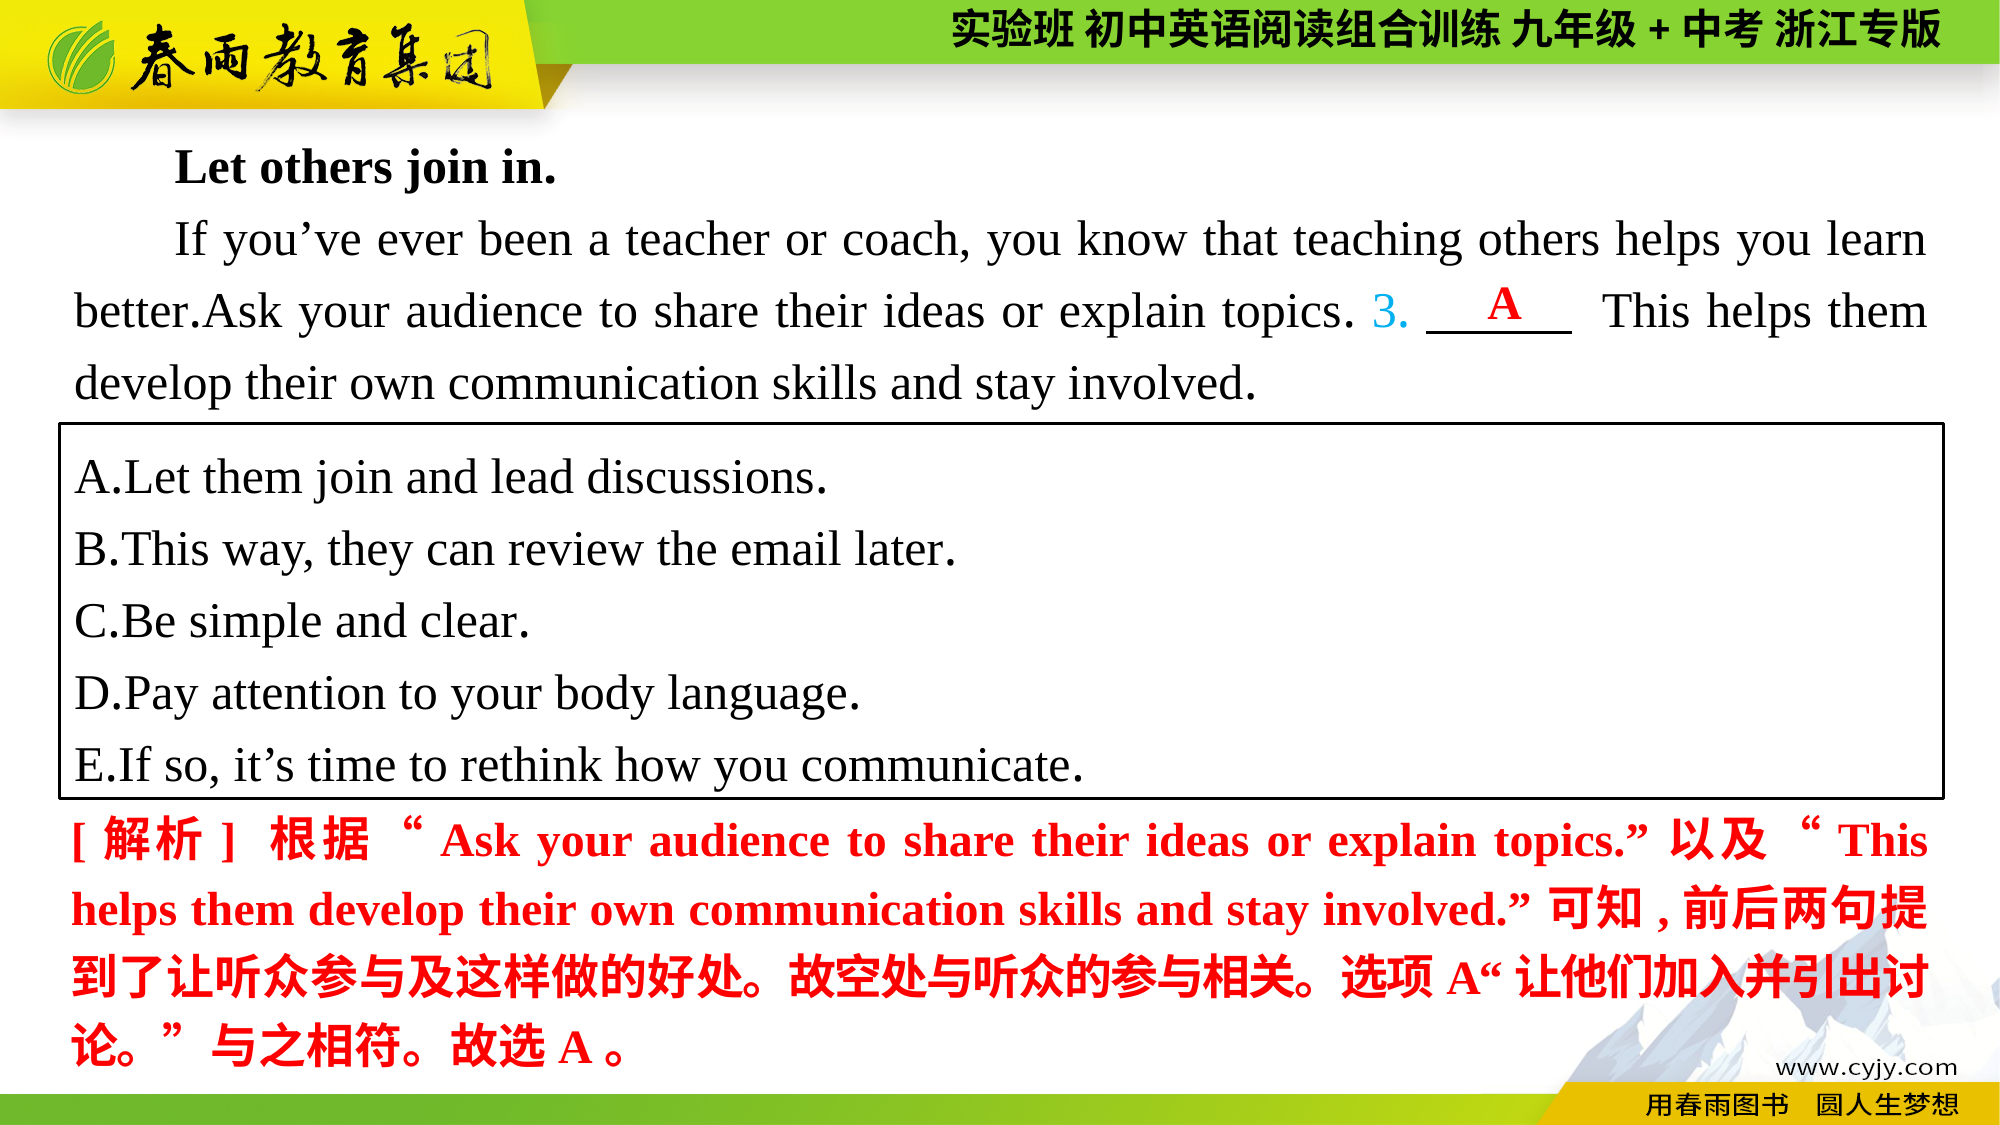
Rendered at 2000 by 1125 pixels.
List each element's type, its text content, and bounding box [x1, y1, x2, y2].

list Let others join in. If you’ve ever been a teacher or coach, you know that teaching others helps you learn better.Ask your audience to share their ideas or explain topics. 3. This helps them develop their own communication skills and stay involved. [59, 113, 1944, 420]
picture [0, 0, 2000, 1125]
text_box A.Let them join and lead discussions. B.This way, they can review the email later. C.Be simple and clear. D.Pay attention to your body language. E.If so, it’s time to rethink how you communicate. [59, 423, 1944, 789]
text_box A [1472, 264, 1538, 337]
text_box [解析] 根据“Ask your audience to share their ideas or explain topics.”以及“This helps them develop their own communication skills and stay involved.”可知,前后两句提到了让听众参与及这样做的好处。故空处与听众的参与相关。选项A“让他们加入并引出讨论。”与之相符。故选A。 [56, 789, 1944, 1081]
